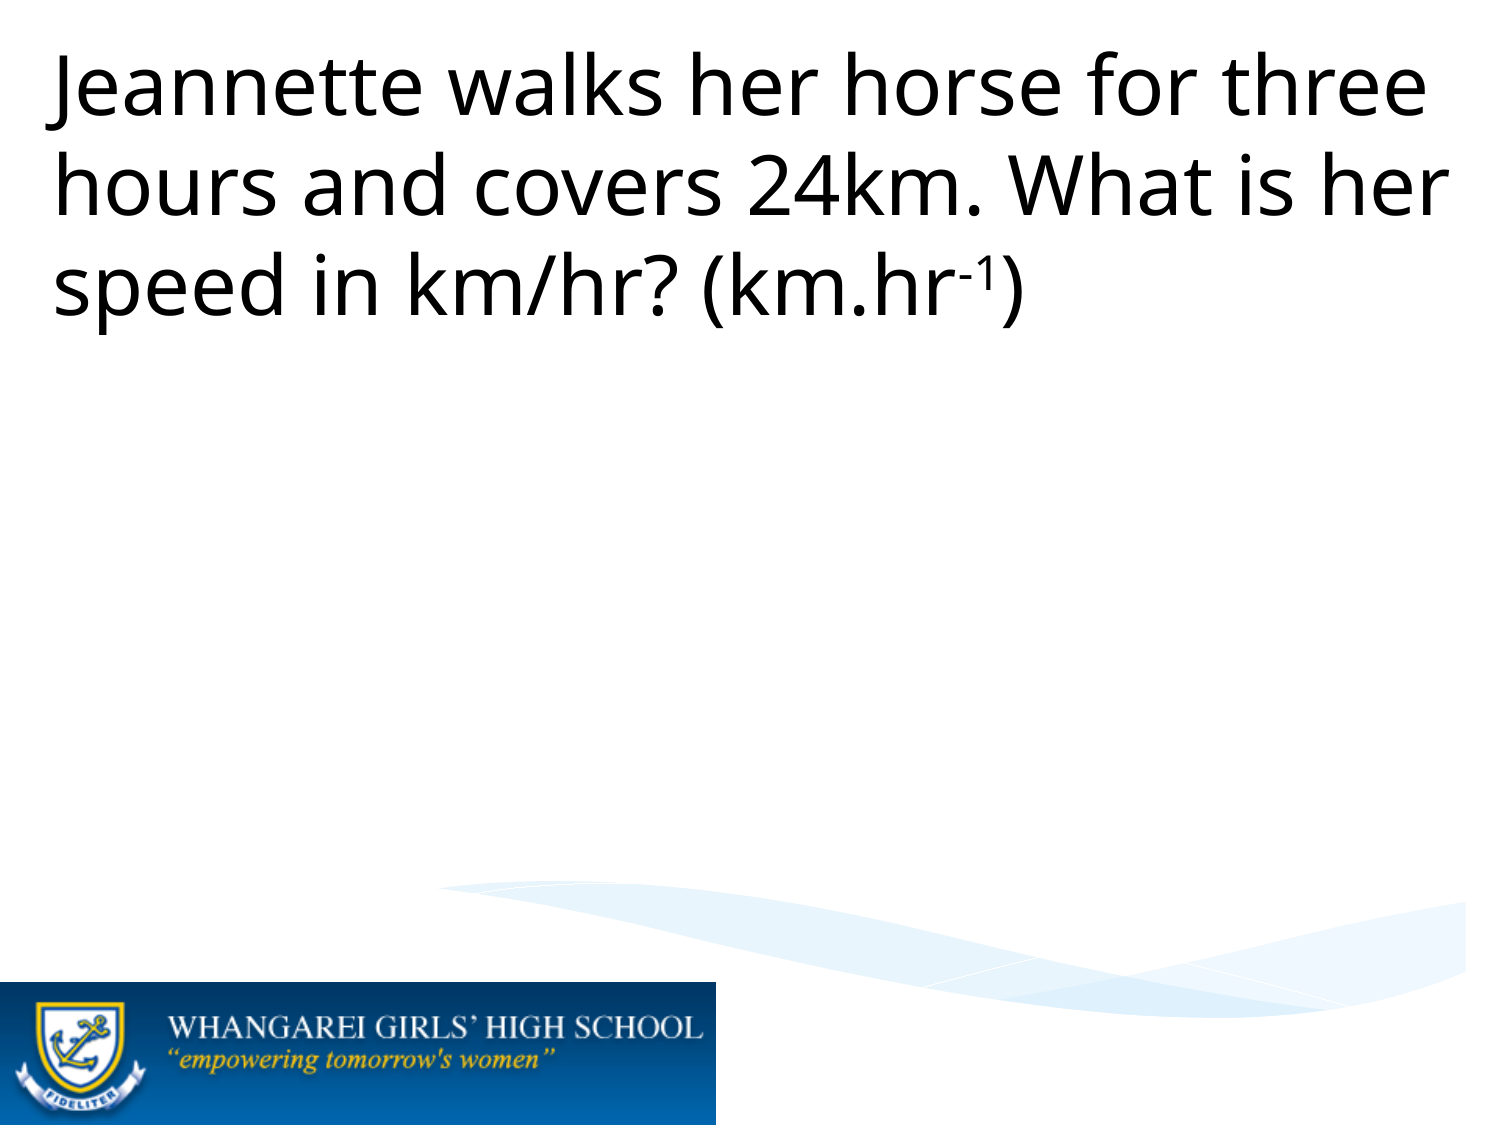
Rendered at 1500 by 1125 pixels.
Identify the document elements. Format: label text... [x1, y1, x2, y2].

text_box Jeannette walks her horse for three hours and covers 24km. What is her speed in km/hr? (km.hr-1) [37, 24, 1475, 340]
picture [0, 982, 716, 1125]
